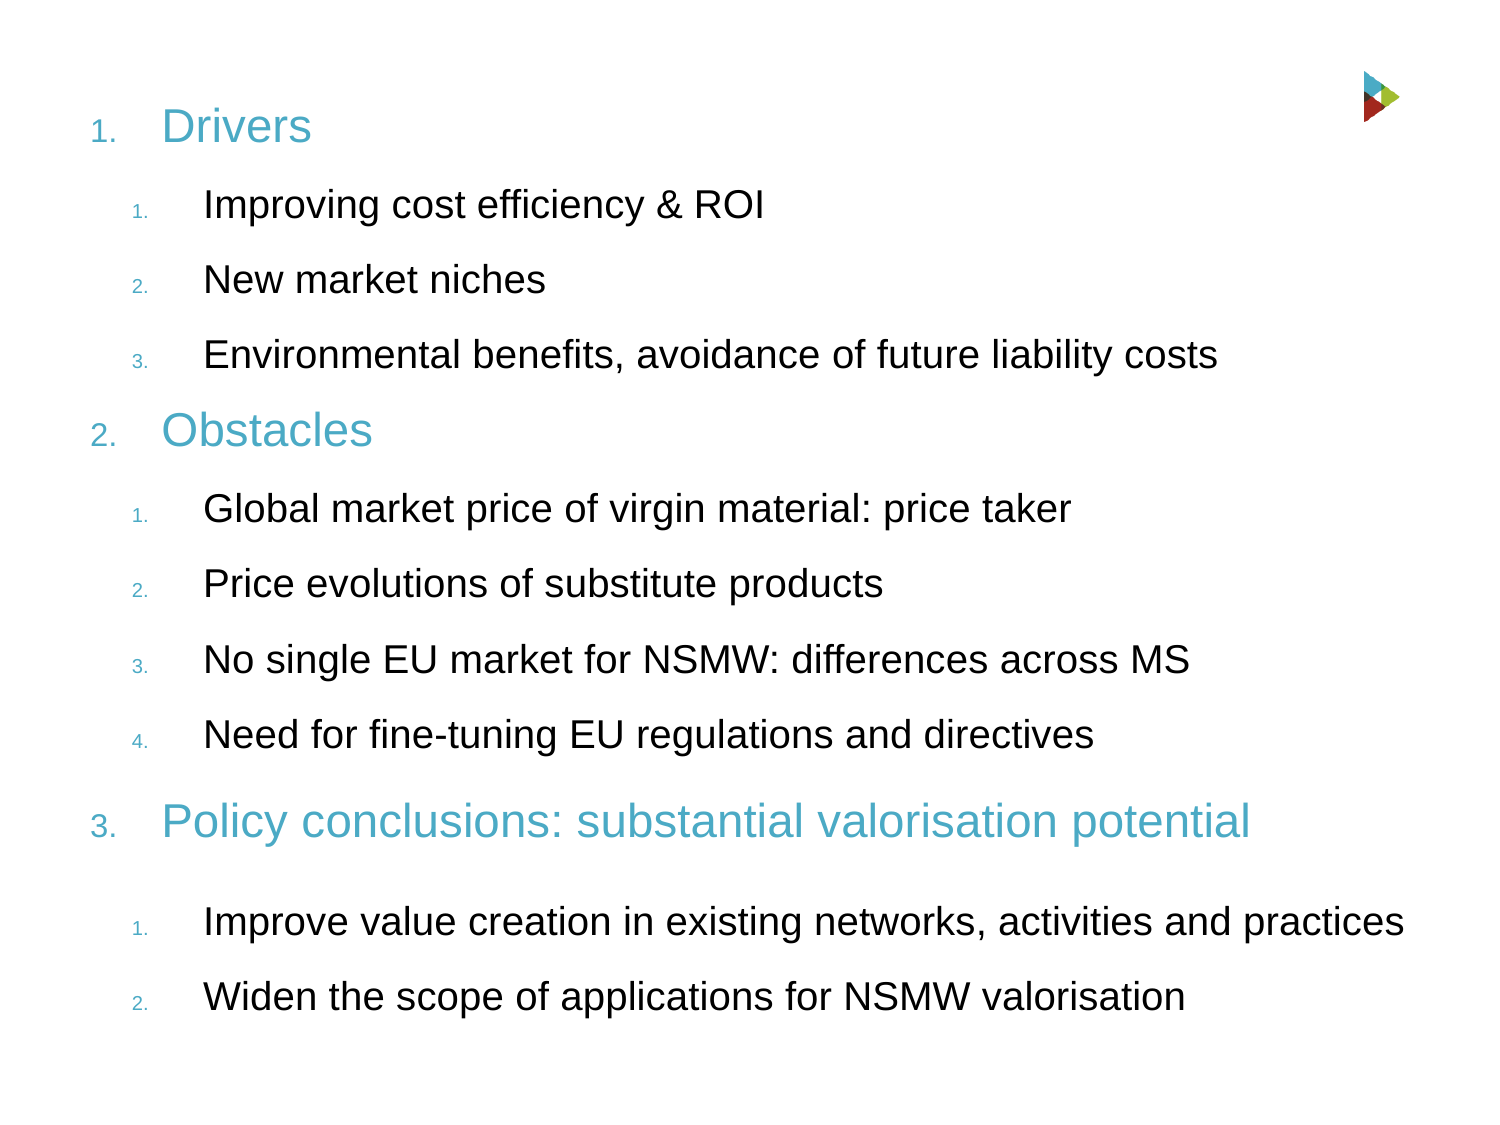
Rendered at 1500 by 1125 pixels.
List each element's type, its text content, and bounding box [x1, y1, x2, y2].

list Drivers Improving cost efficiency & ROI New market niches Environmental benefits, avoidance of future liability costs Obstacles Global market price of virgin material: price taker Price evolutions of substitute products No single EU market for NSMW: differences across MS Need for fine-tuning EU regulations and directives Policy conclusions: substantial valorisation potential Improve value creation in existing networks, activities and practices Widen the scope of applications for NSMW valorisation [75, 66, 1425, 1047]
